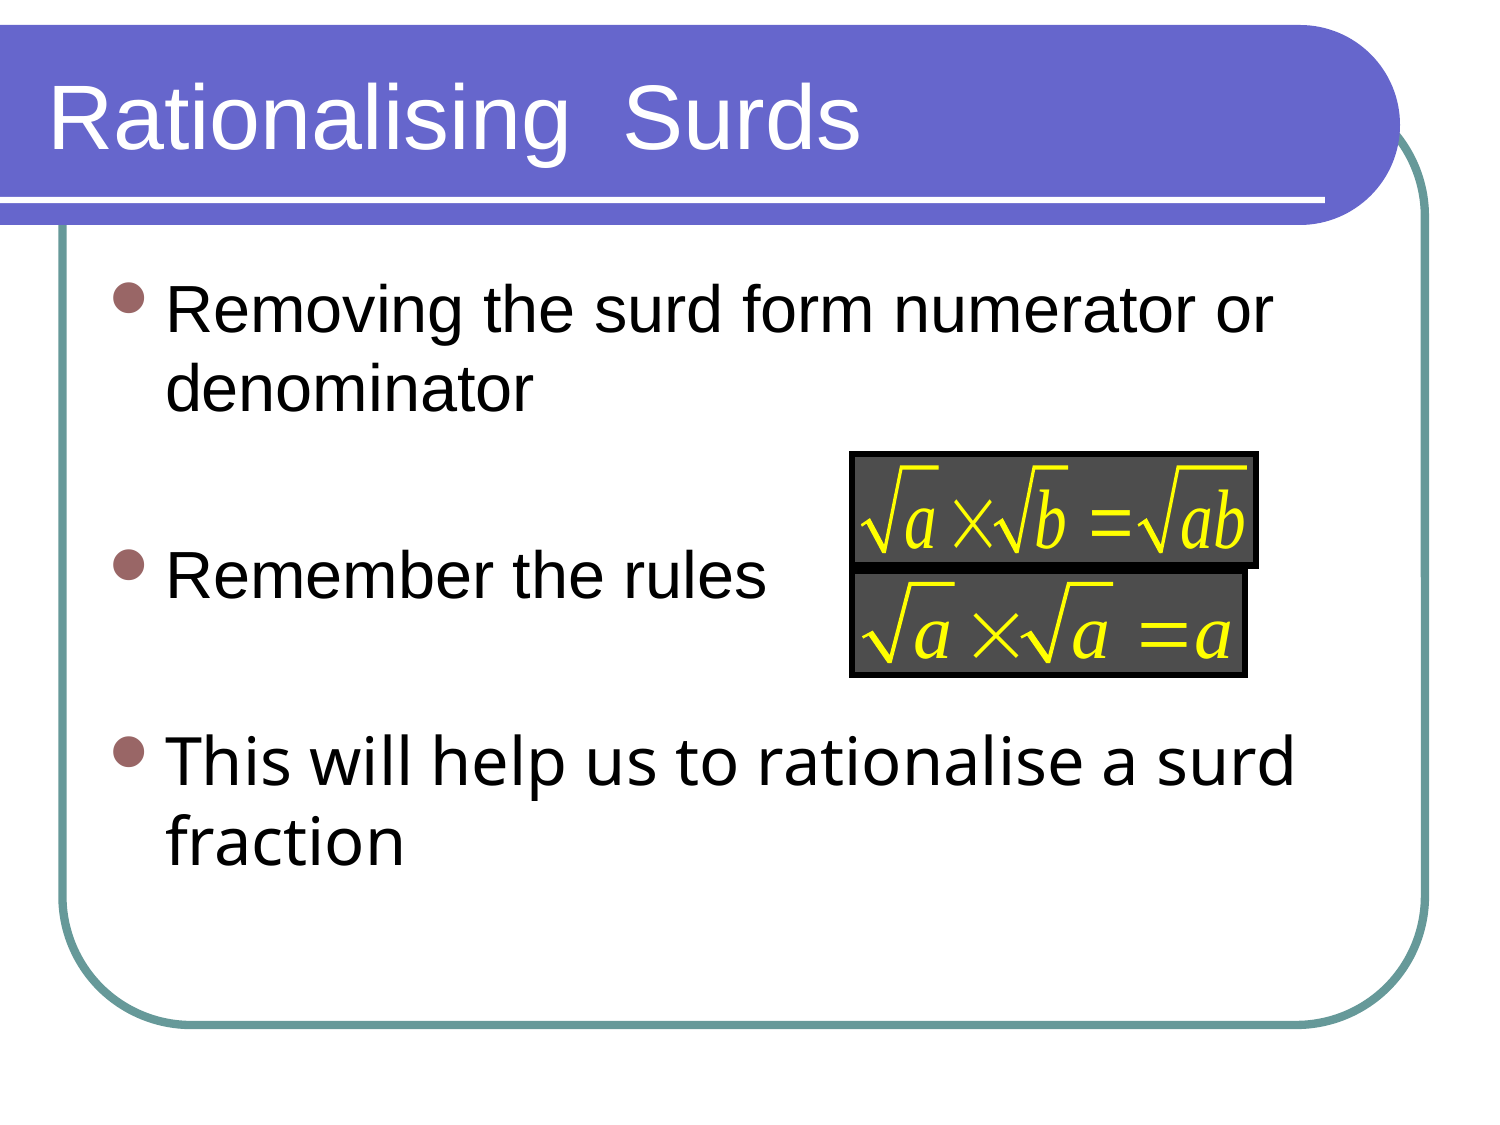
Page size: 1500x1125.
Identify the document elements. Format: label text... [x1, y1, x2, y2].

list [855, 573, 1243, 672]
title Rationalising Surds [31, 37, 1348, 188]
list Removing the surd form numerator or denominator Remember the rules This will help us to rationalise a surd fraction [93, 257, 1412, 984]
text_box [855, 456, 1254, 563]
